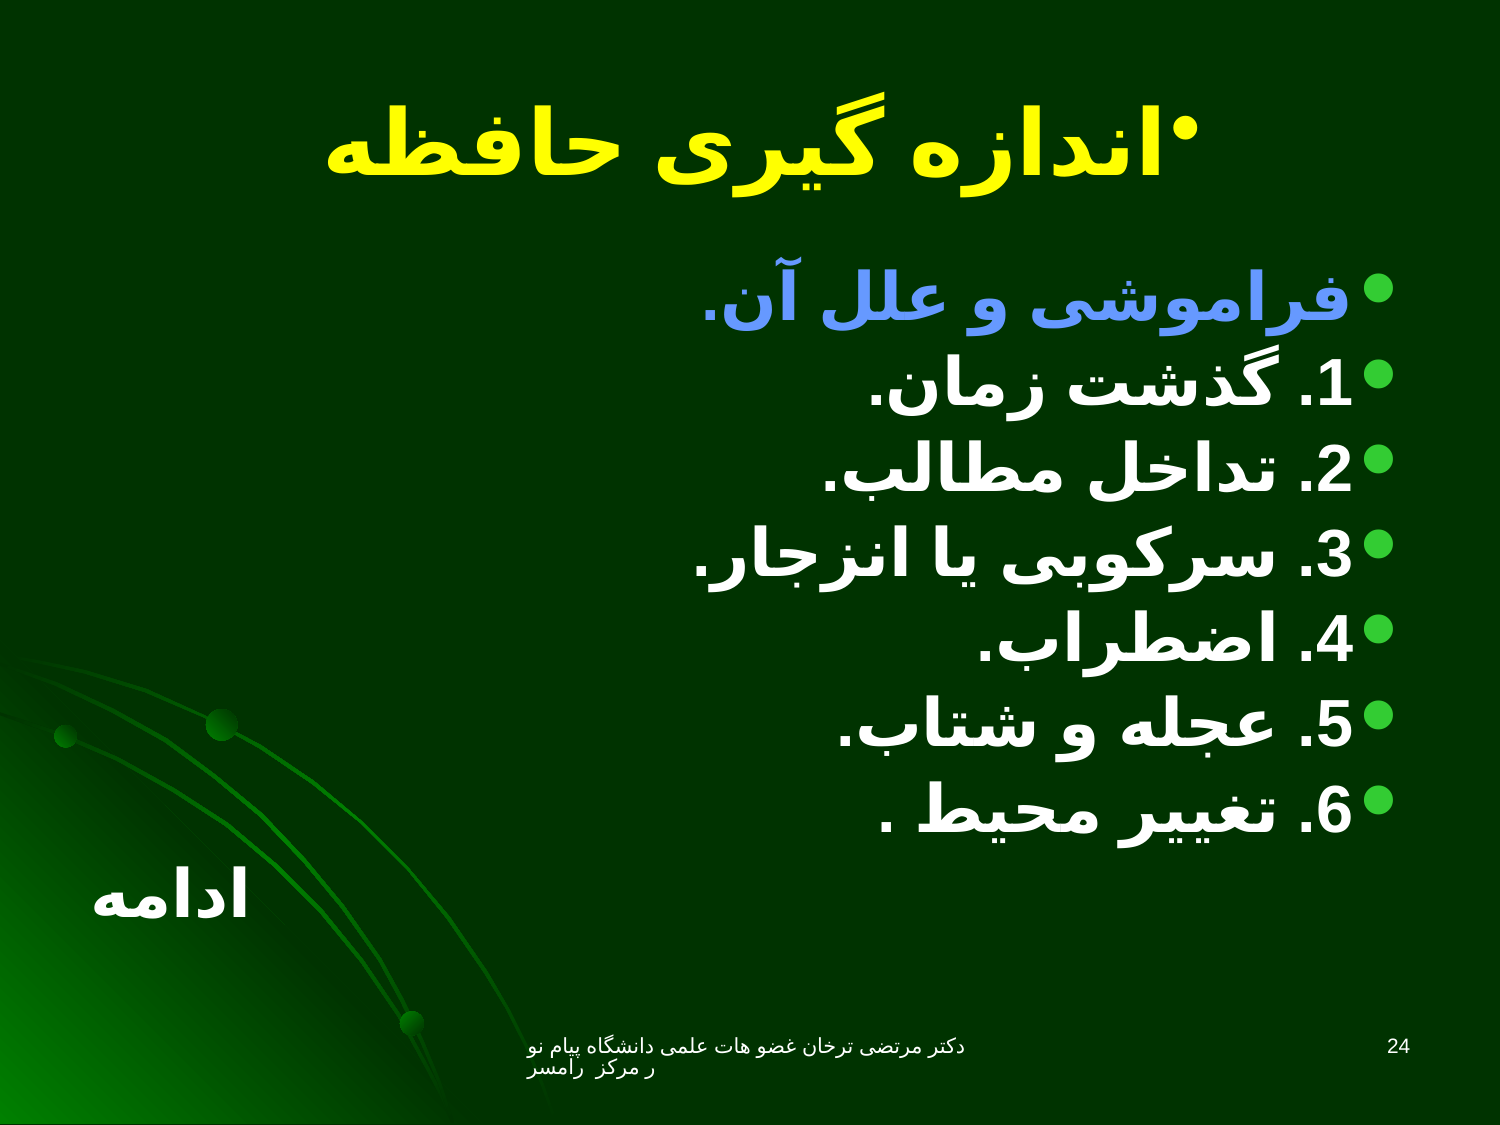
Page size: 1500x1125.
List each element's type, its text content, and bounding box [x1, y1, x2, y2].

list فراموشی و علل آن. 1. گذشت زمان. 2. تداخل مطالب. 3. سرکوبی یا انزجار. 4. اضطراب. 5. عجله و شتاب. 6. تغییر محیط . ادامه [74, 255, 1426, 988]
slide_number 24 [1074, 1024, 1426, 1101]
title اندازه گیری حافظه [74, 45, 1426, 233]
footer دکتر مرتضی ترخان غضو هات علمی دانشگاه پیام نور مرکز رامسر [512, 1024, 988, 1101]
